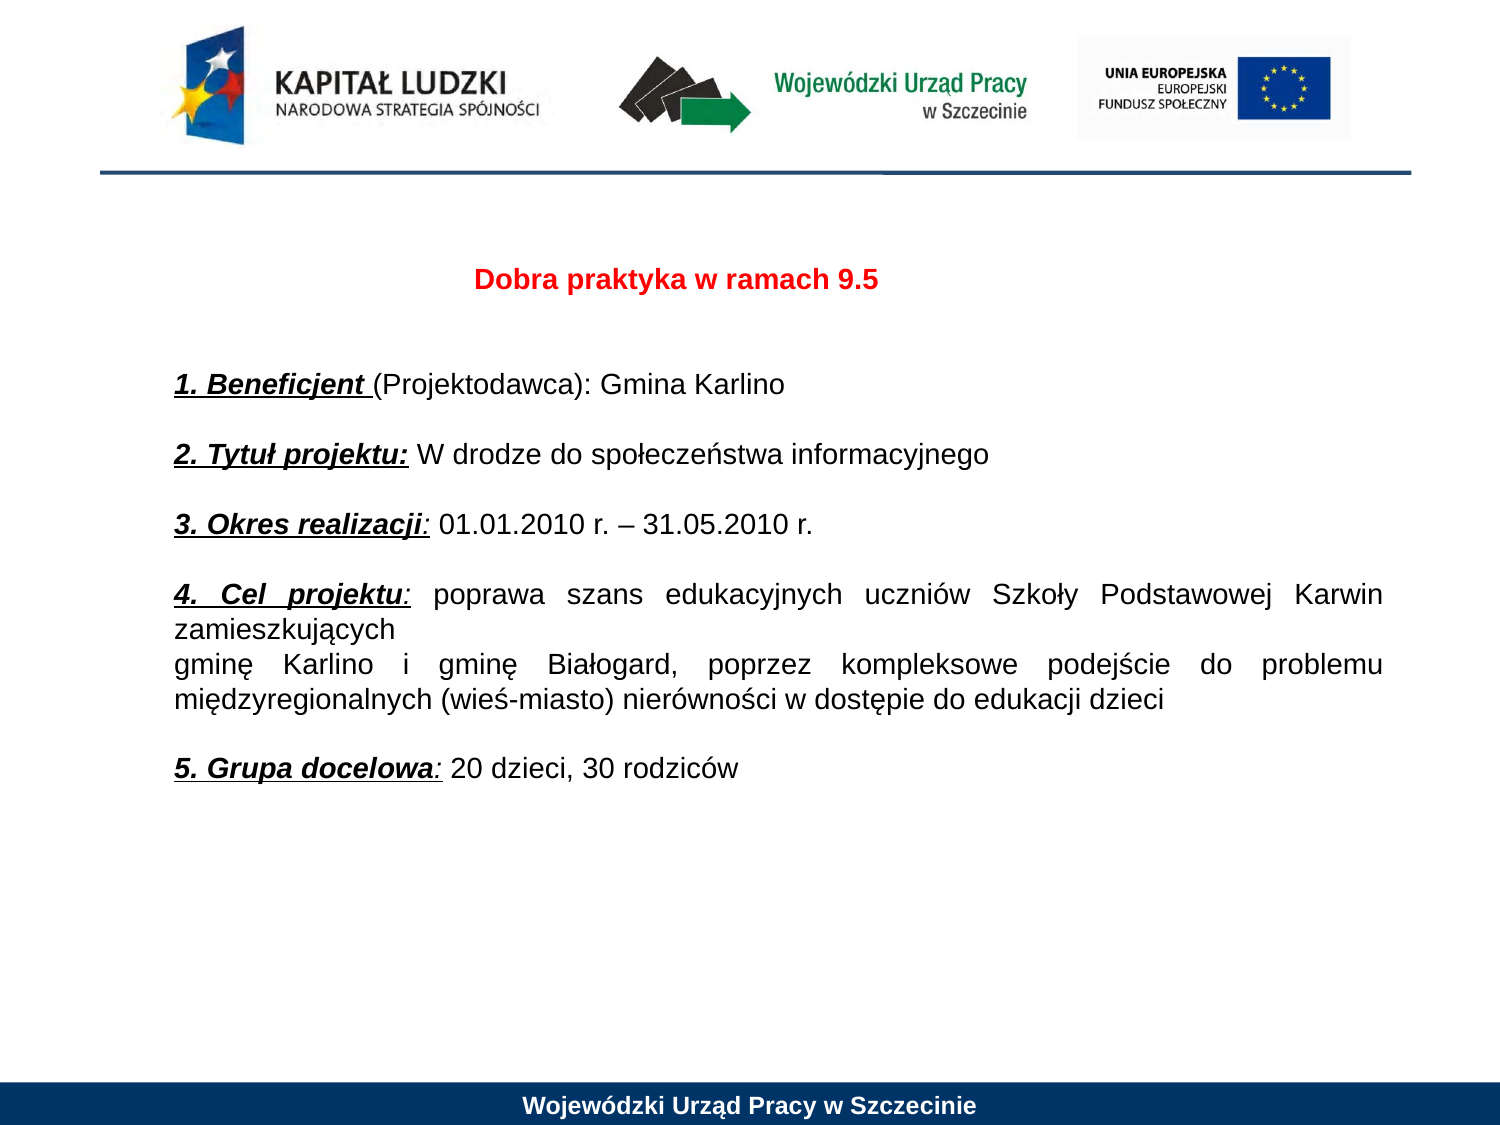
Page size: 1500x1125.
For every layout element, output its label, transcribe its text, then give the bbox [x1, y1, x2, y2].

picture [159, 24, 1353, 149]
text_box Dobra praktyka w ramach 9.5 1. Beneficjent (Projektodawca): Gmina Karlino 2. Tytuł projektu: W drodze do społeczeństwa informacyjnego 3. Okres realizacji: 01.01.2010 r. – 31.05.2010 r. 4. Cel projektu: poprawa szans edukacyjnych uczniów Szkoły Podstawowej Karwin zamieszkujących gminę Karlino i gminę Białogard, poprzez kompleksowe podejście do problemu międzyregionalnych (wieś-miasto) nierówności w dostępie do edukacji dzieci 5. Grupa docelowa: 20 dzieci, 30 rodziców [159, 208, 1400, 793]
